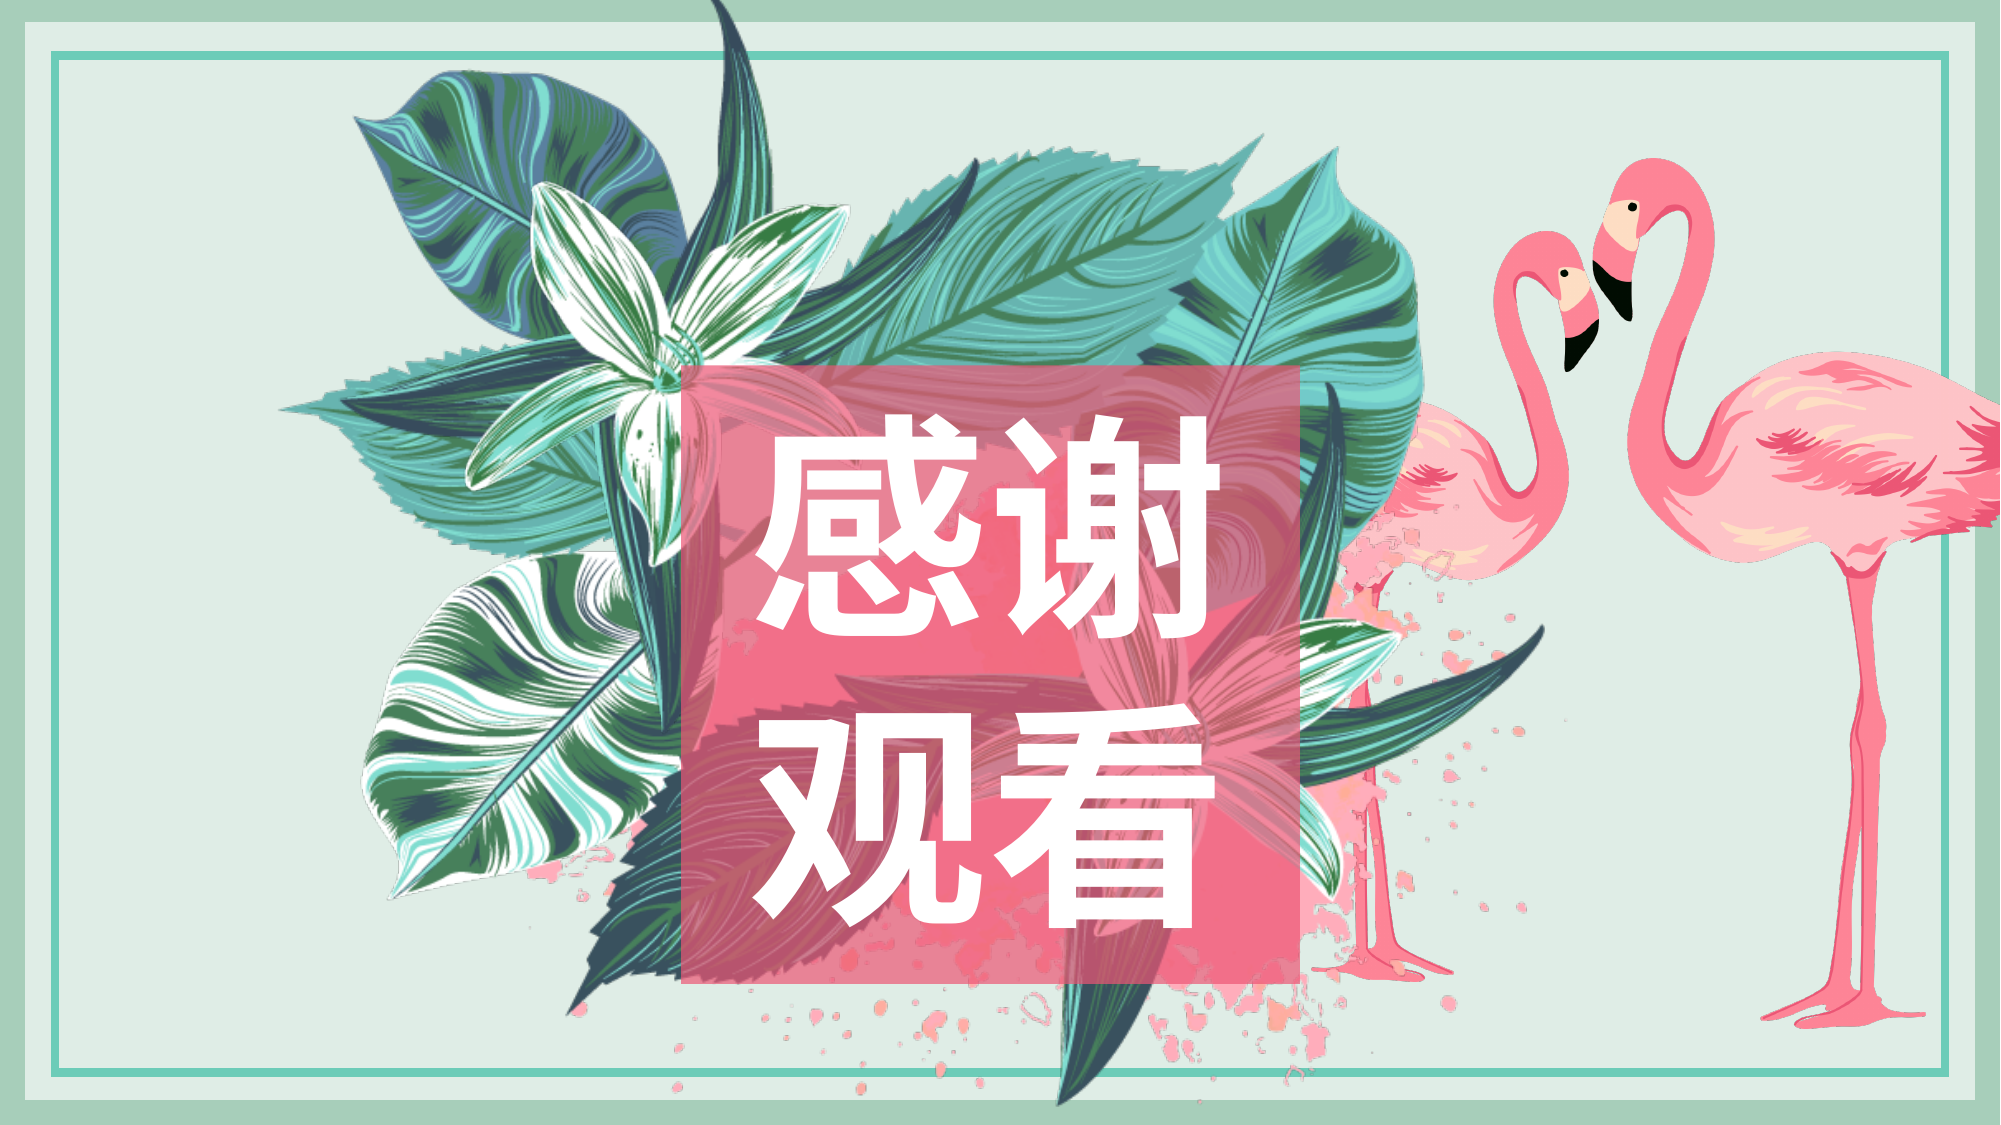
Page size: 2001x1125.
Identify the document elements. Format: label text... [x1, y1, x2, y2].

text_box 感谢观看 [734, 371, 1353, 962]
picture [257, 0, 2000, 1125]
text_box [680, 364, 1301, 985]
